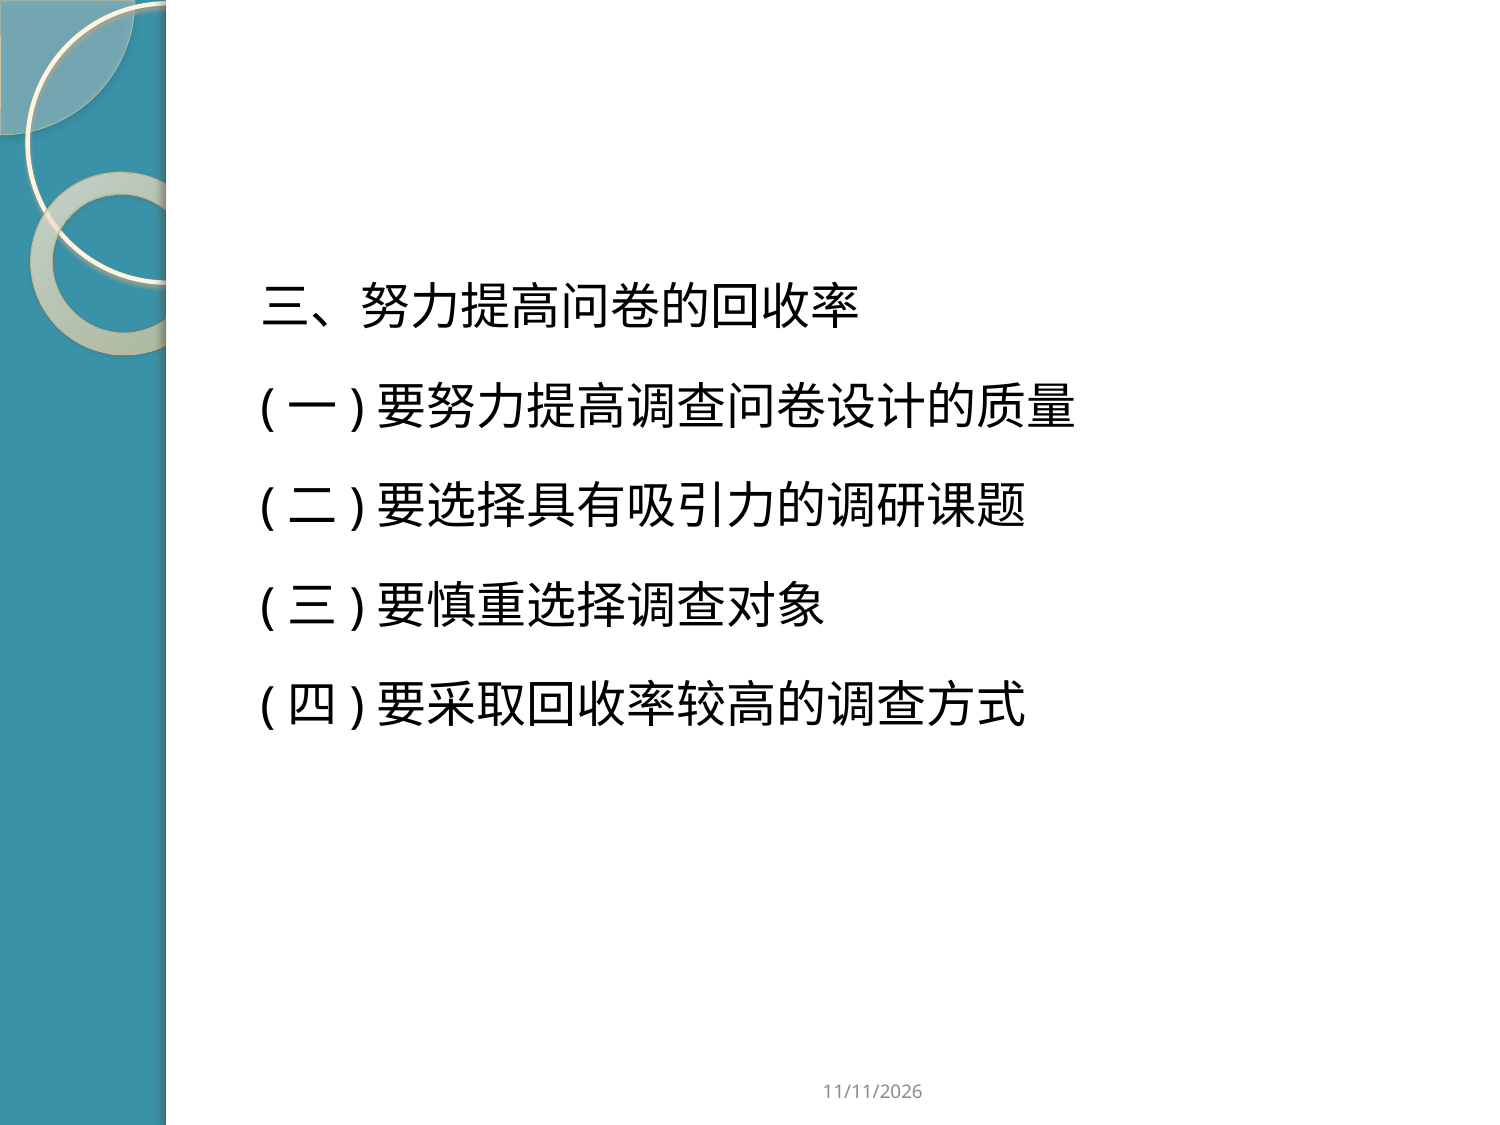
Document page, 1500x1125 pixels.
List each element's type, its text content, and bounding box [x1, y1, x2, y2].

list 三、努力提高问卷的回收率 (一)要努力提高调查问卷设计的质量 (二)要选择具有吸引力的调研课题 (三)要慎重选择调查对象 (四)要采取回收率较高的调查方式 [235, 237, 1466, 1025]
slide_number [587, 1034, 938, 1113]
